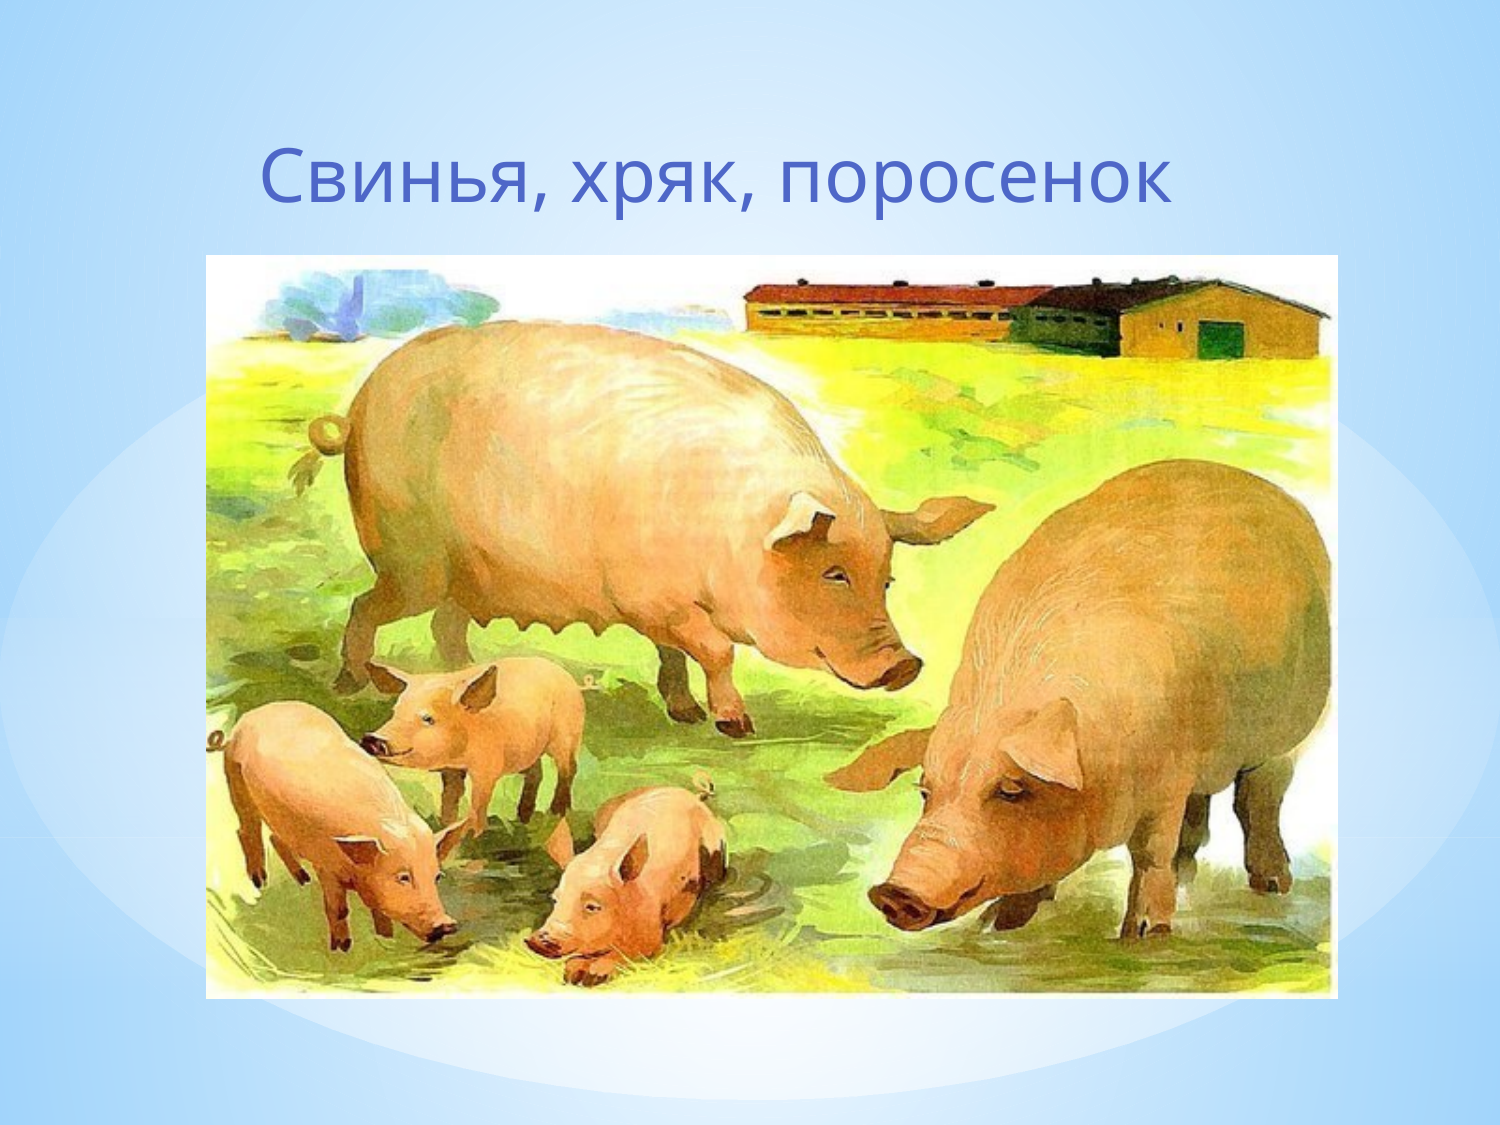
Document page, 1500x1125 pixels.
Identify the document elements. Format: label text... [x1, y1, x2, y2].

list Свинья, хряк, поросенок [187, 120, 1238, 690]
picture [206, 255, 1338, 999]
